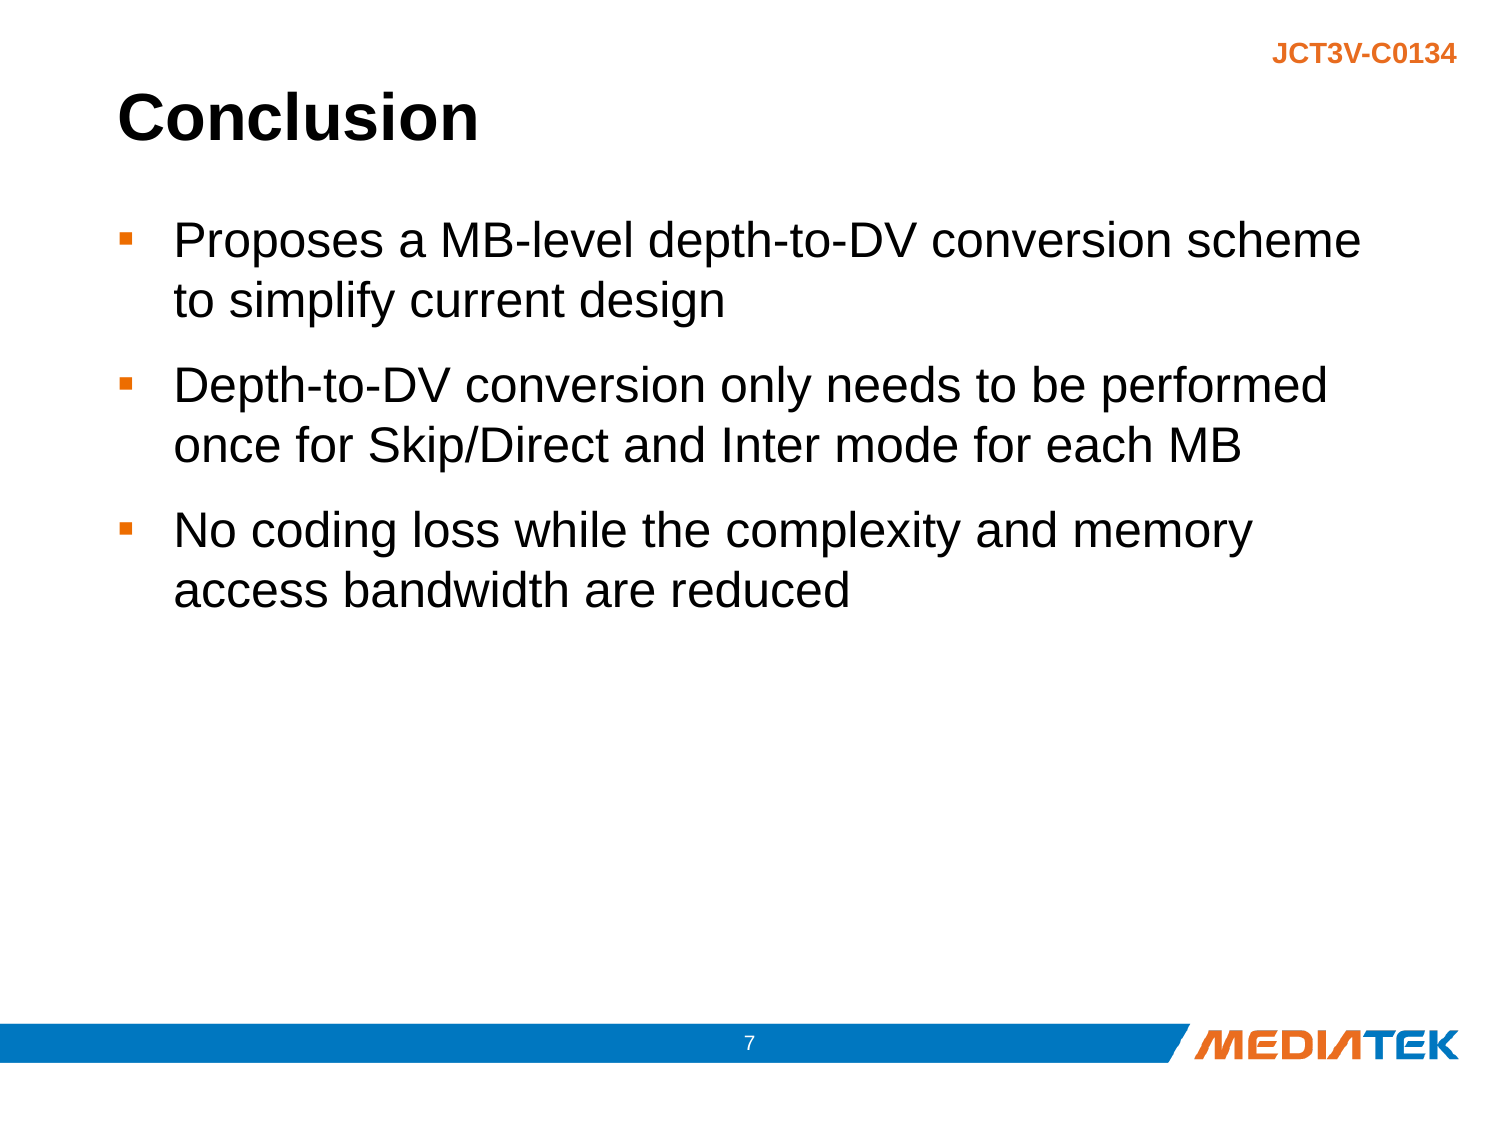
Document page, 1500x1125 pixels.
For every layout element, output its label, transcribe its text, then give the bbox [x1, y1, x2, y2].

slide_number 6 [711, 1022, 789, 1090]
picture [789, 1023, 1459, 1063]
picture [0, 1023, 711, 1063]
list Proposes a MB-level depth-to-DV conversion scheme to simplify current design Depth-to-DV conversion only needs to be performed once for Skip/Direct and Inter mode for each MB No coding loss while the complexity and memory access bandwidth are reduced [101, 199, 1424, 1001]
title Conclusion [101, 37, 1425, 191]
